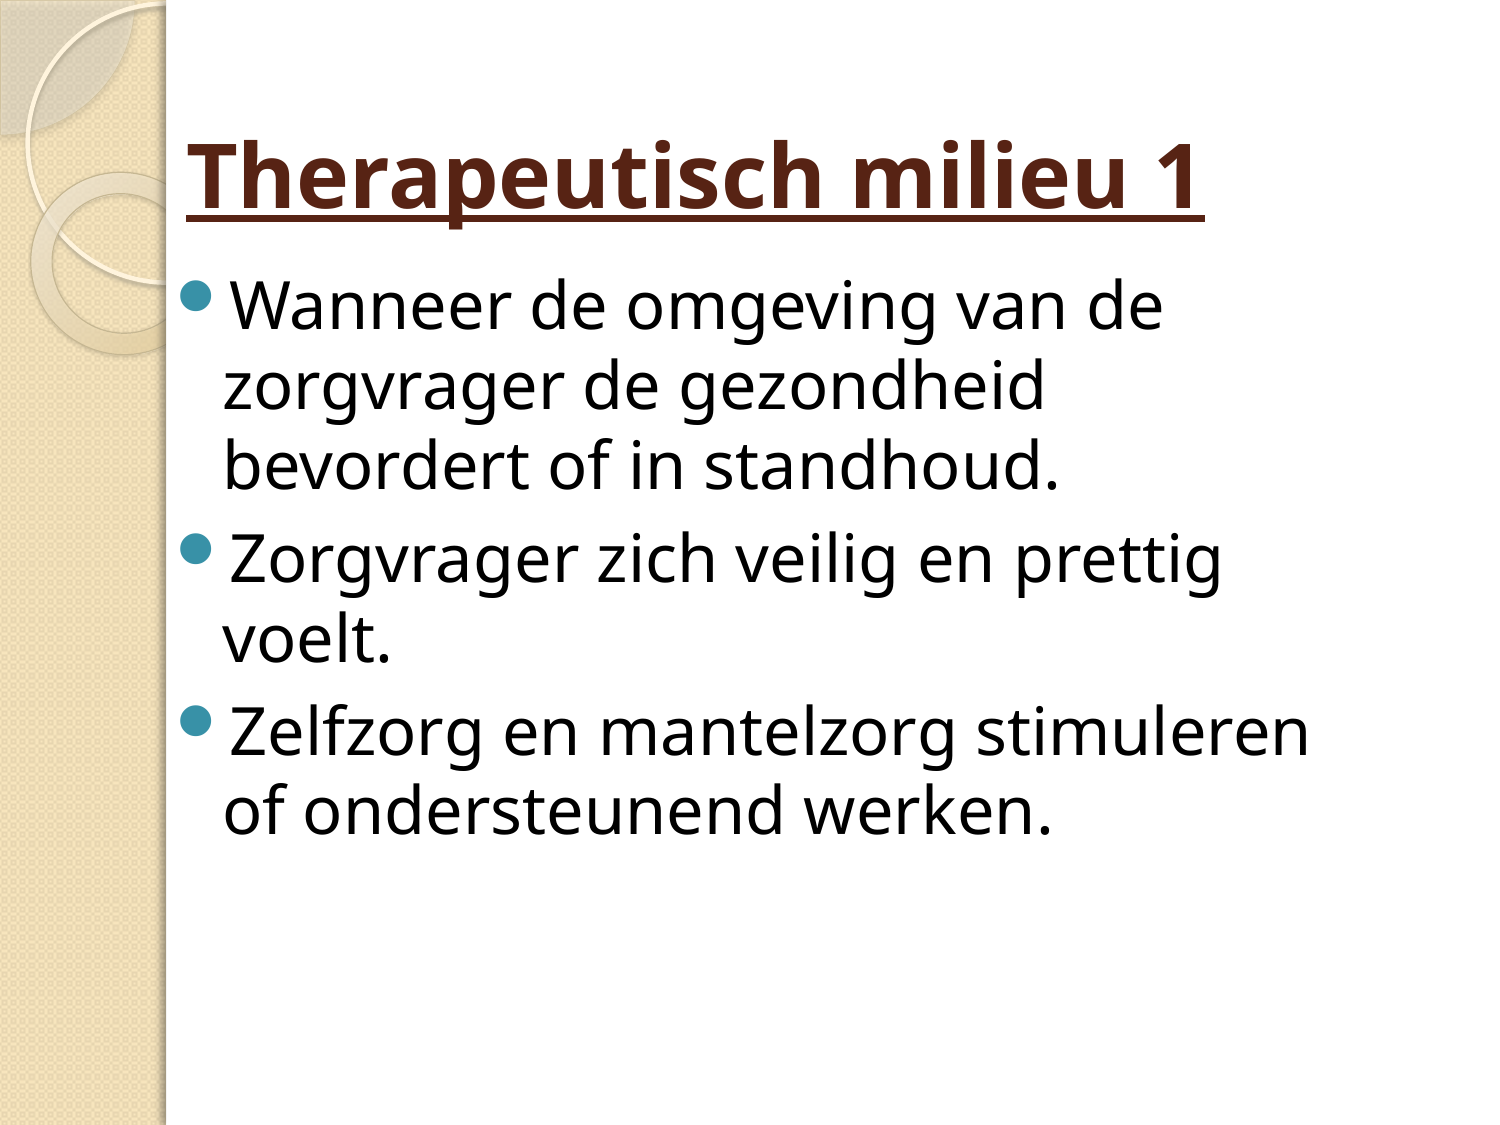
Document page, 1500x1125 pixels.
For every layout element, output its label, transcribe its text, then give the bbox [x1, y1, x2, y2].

list Wanneer de omgeving van de zorgvrager de gezondheid bevordert of in standhoud. Zorgvrager zich veilig en prettig voelt. Zelfzorg en mantelzorg stimuleren of ondersteunend werken. [147, 255, 1388, 1047]
title Therapeutisch milieu 1 [171, 101, 1324, 244]
